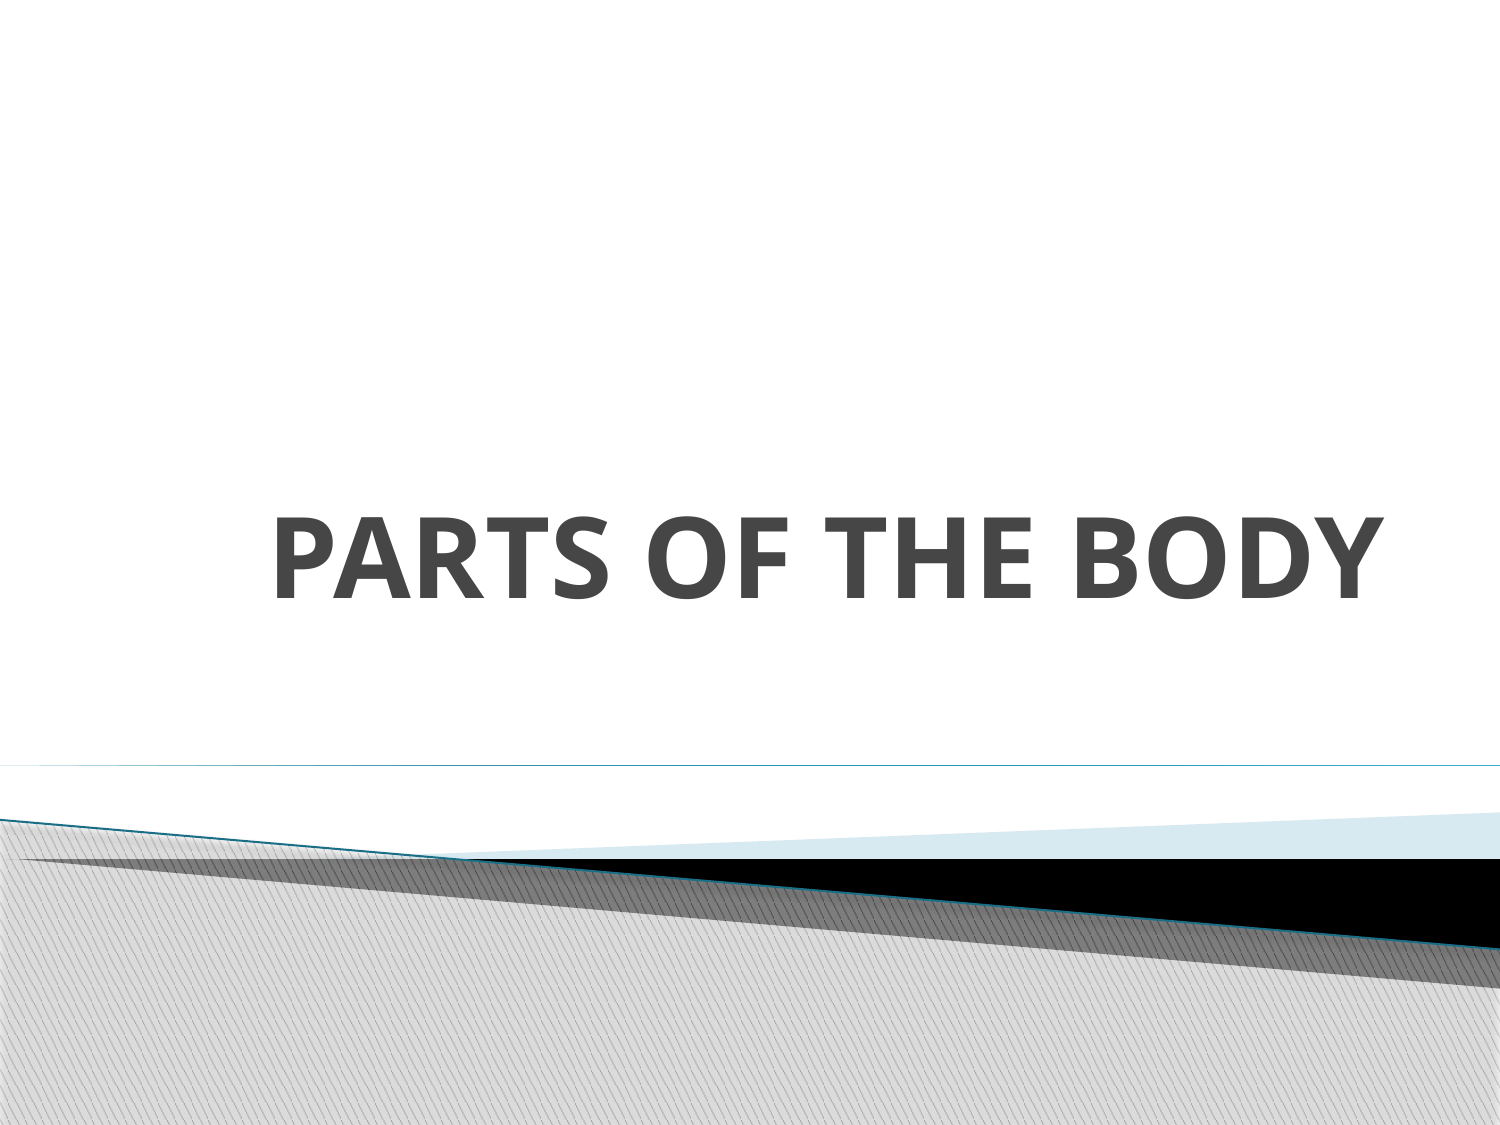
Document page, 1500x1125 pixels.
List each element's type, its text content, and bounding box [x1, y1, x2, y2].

picture [5, 859, 1500, 989]
title PARTS OF THE BODY [125, 387, 1400, 629]
